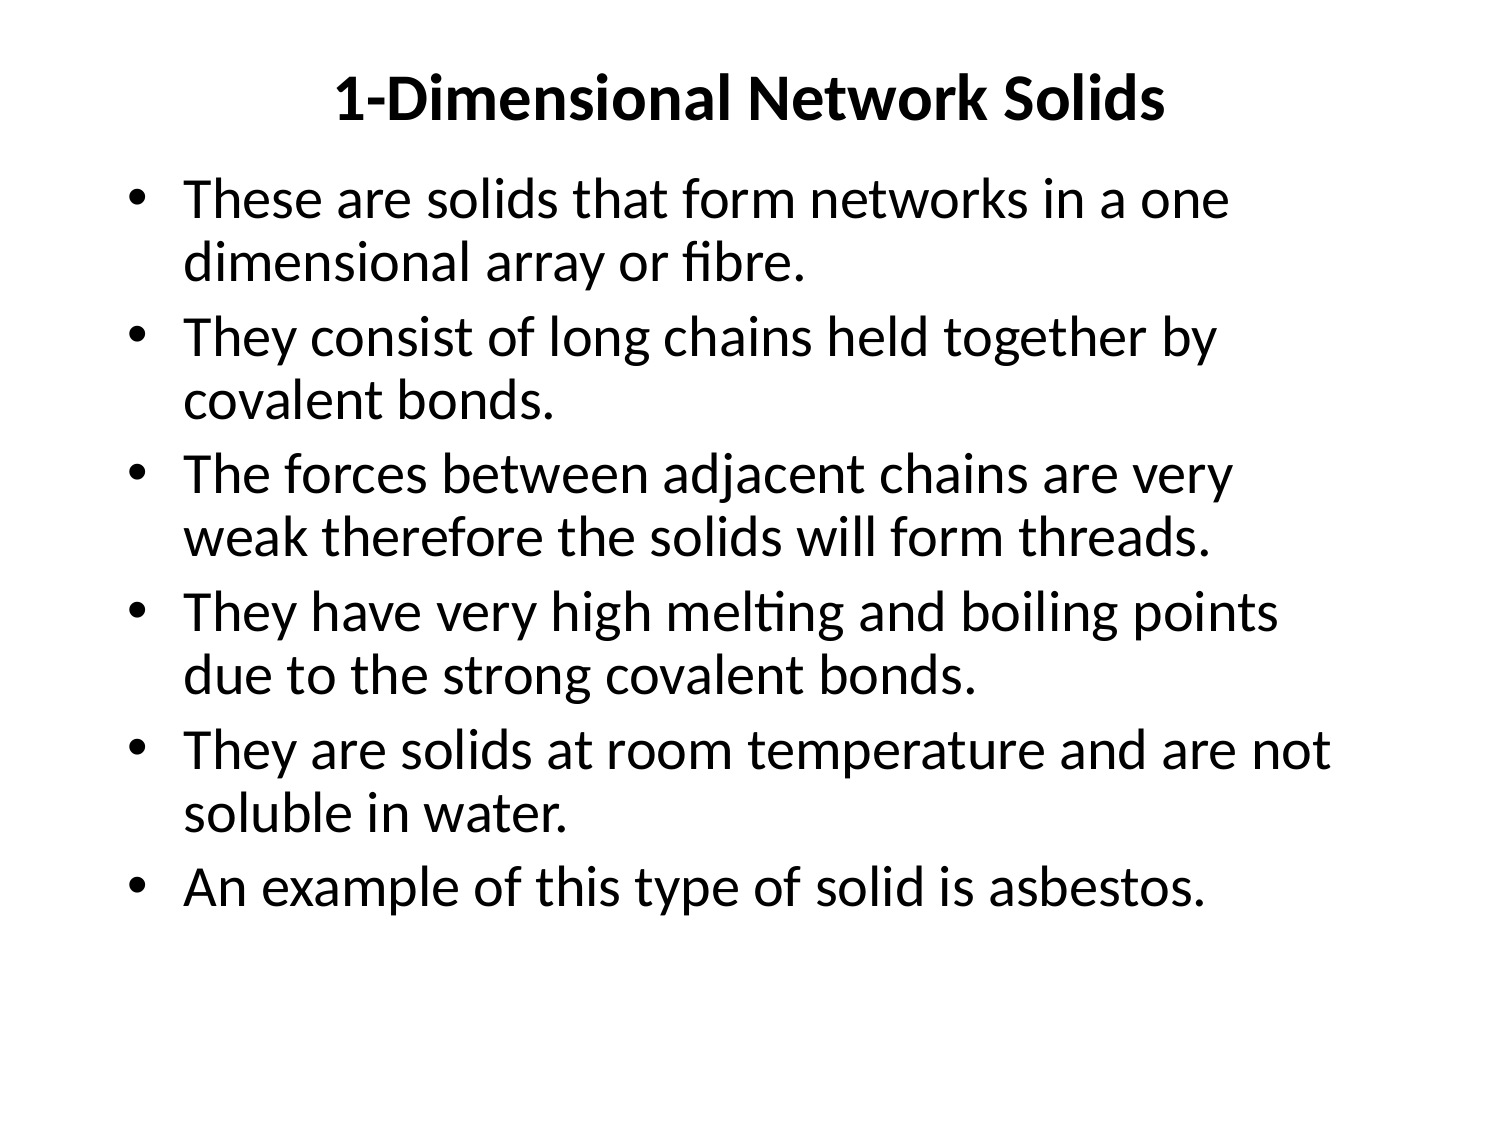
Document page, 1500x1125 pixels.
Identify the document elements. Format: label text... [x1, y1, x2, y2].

list These are solids that form networks in a one dimensional array or fibre. They consist of long chains held together by covalent bonds. The forces between adjacent chains are very weak therefore the solids will form threads. They have very high melting and boiling points due to the strong covalent bonds. They are solids at room temperature and are not soluble in water. An example of this type of solid is asbestos. [112, 160, 1388, 974]
title 1-Dimensional Network Solids [112, 49, 1388, 138]
